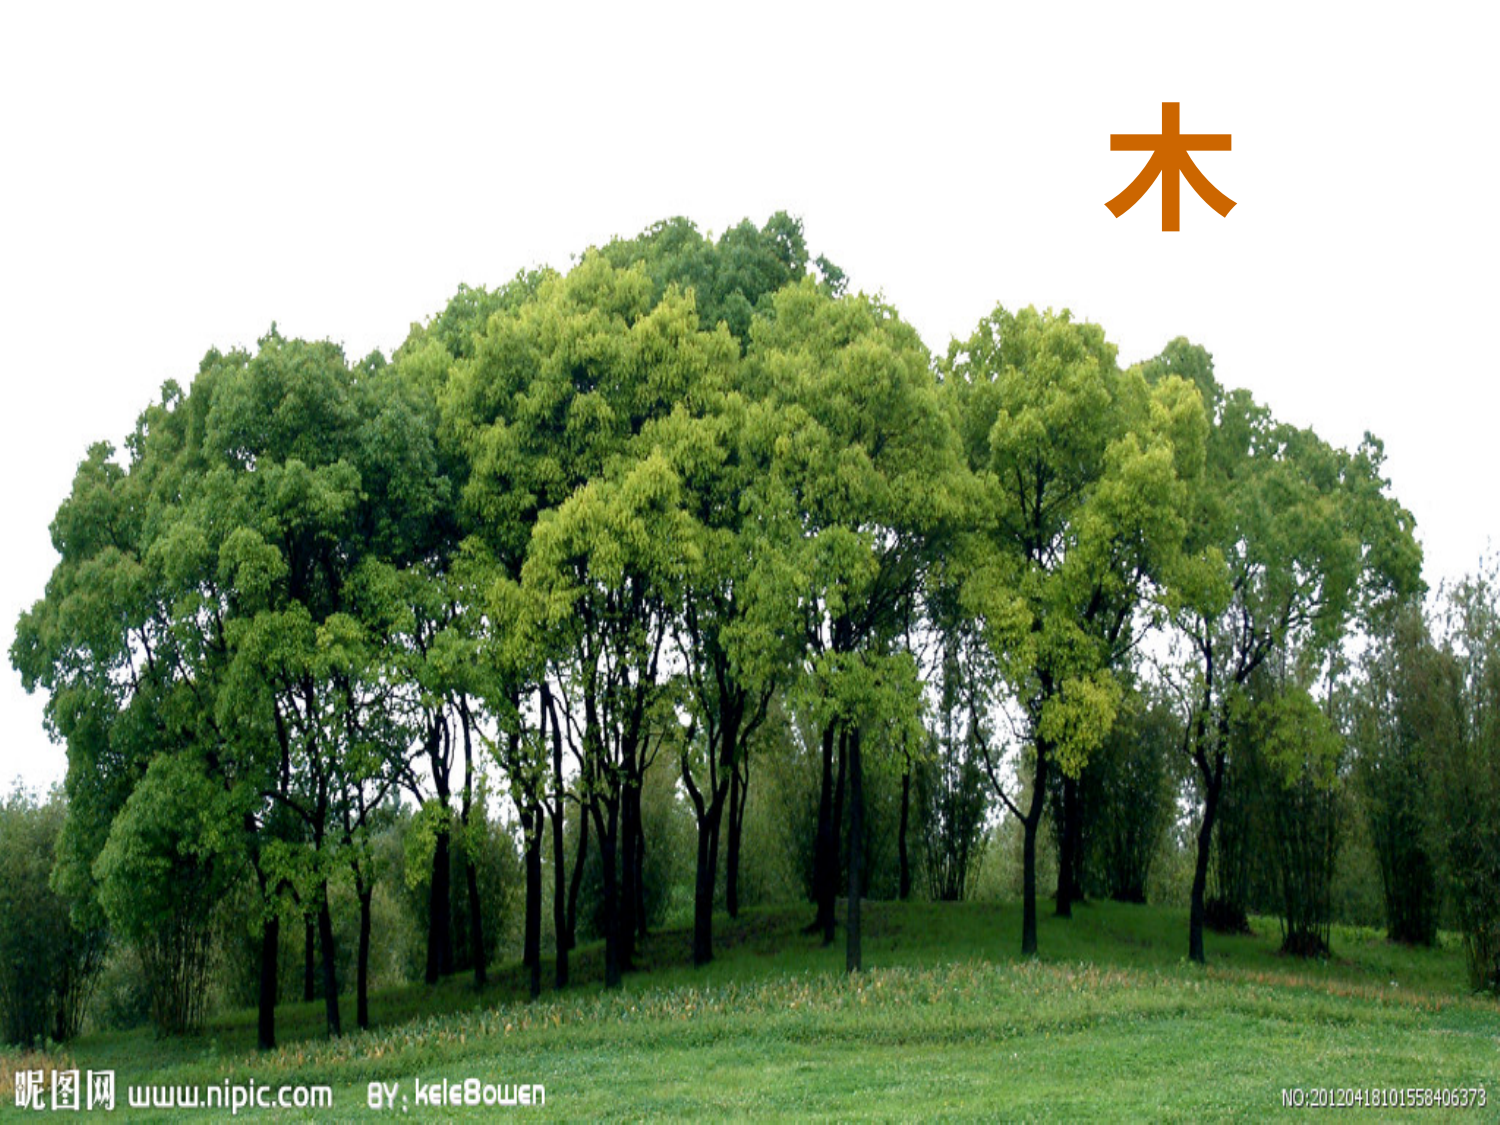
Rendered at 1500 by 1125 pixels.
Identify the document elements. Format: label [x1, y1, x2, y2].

list [0, 0, 1500, 1125]
